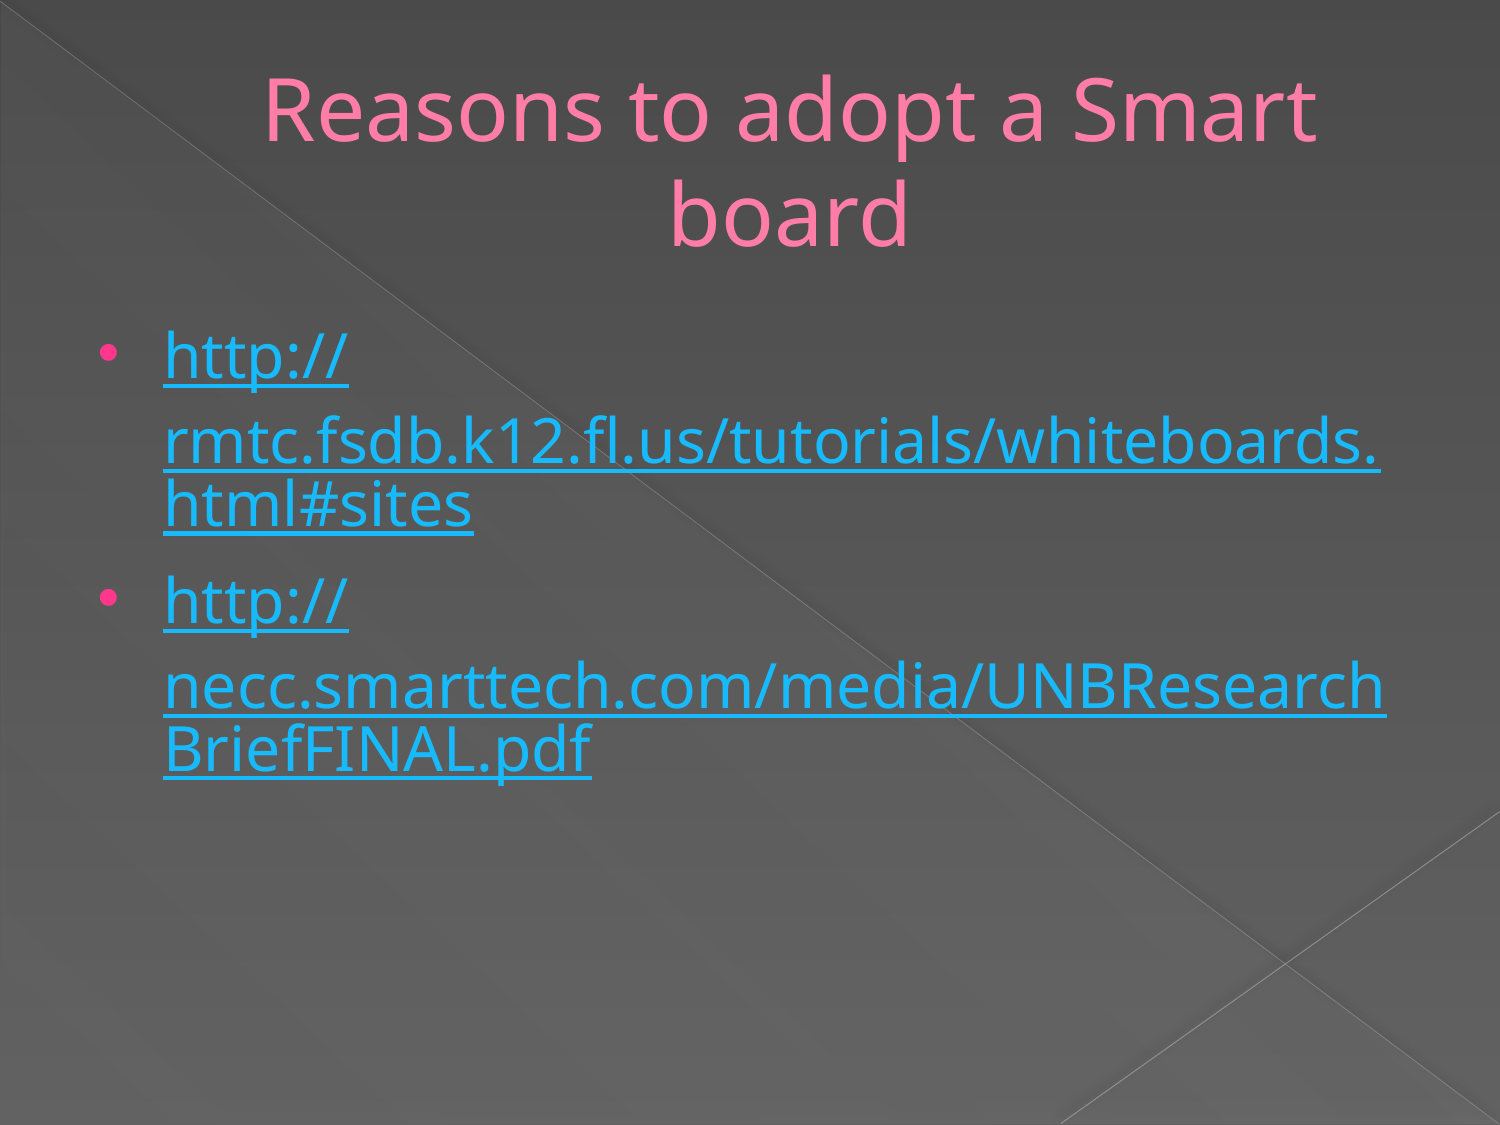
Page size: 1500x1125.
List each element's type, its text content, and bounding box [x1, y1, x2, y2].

list http://rmtc.fsdb.k12.fl.us/tutorials/whiteboards.html#sites http://necc.smarttech.com/media/UNBResearchBriefFINAL.pdf [75, 308, 1425, 1059]
title Reasons to adopt a Smart board [75, 43, 1425, 274]
